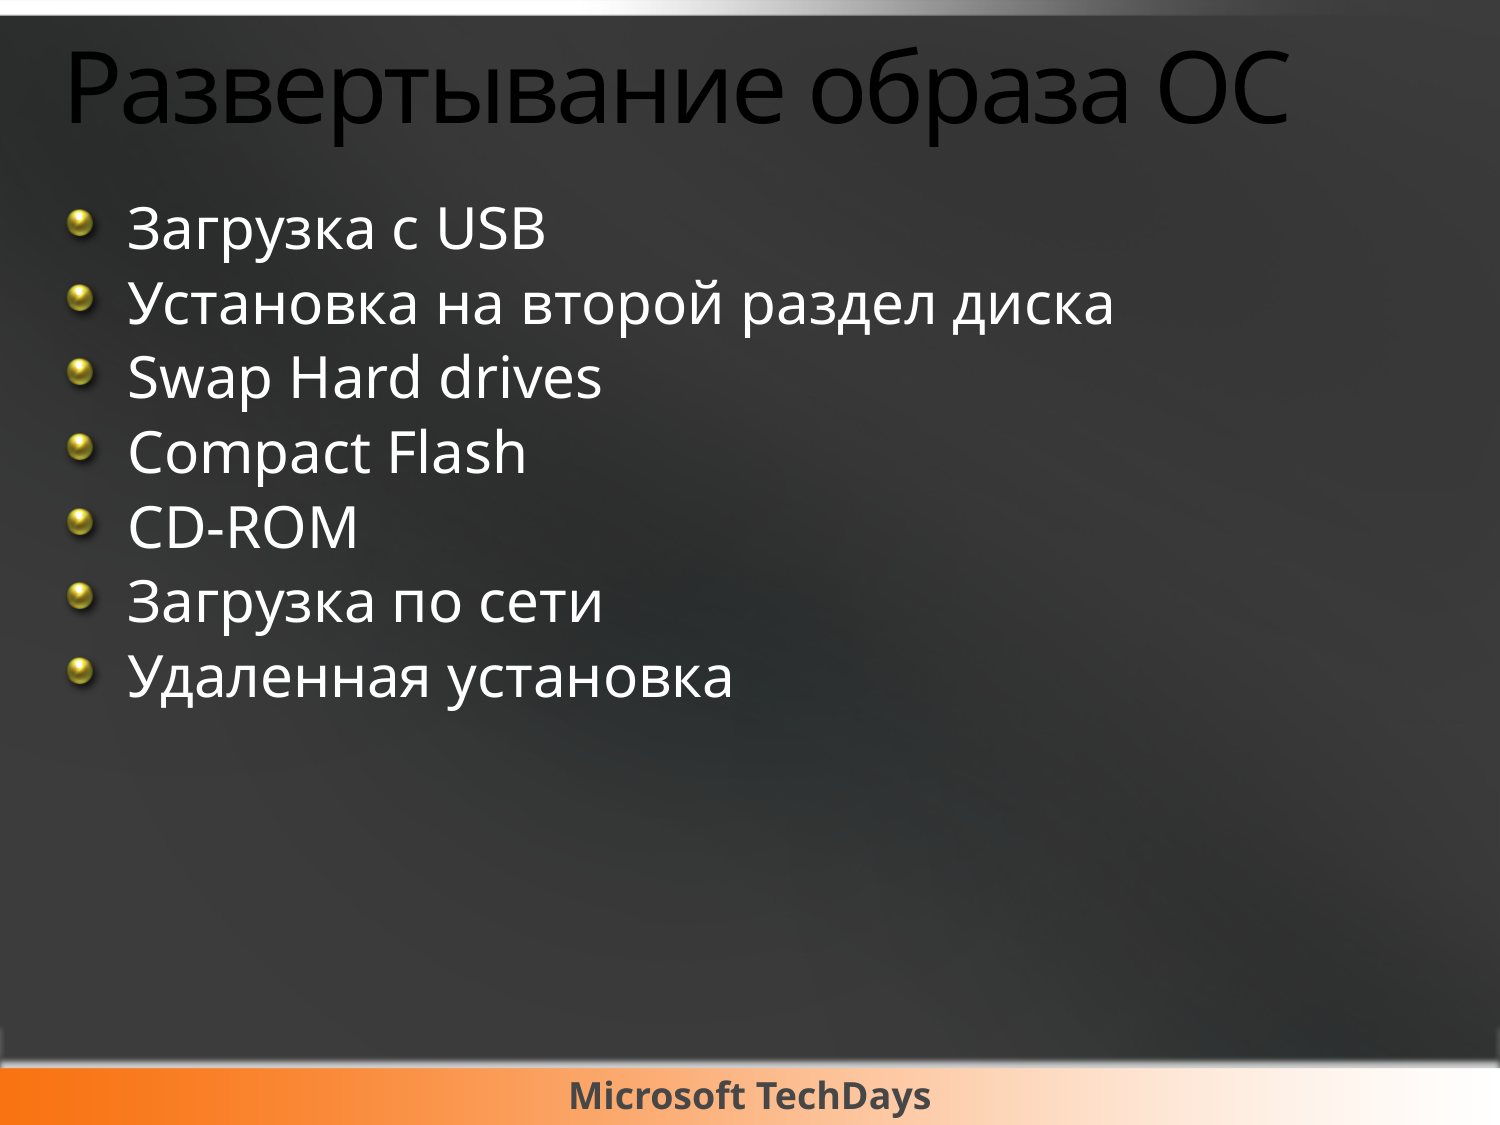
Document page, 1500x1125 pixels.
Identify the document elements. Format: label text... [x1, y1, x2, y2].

title Развертывание образа ОС [62, 37, 1438, 147]
picture [0, 0, 1500, 1125]
list Загрузка с USB Установка на второй раздел диска Swap Hard drives Compact Flash CD-ROM Загрузка по сети Удаленная установка [62, 199, 1438, 730]
